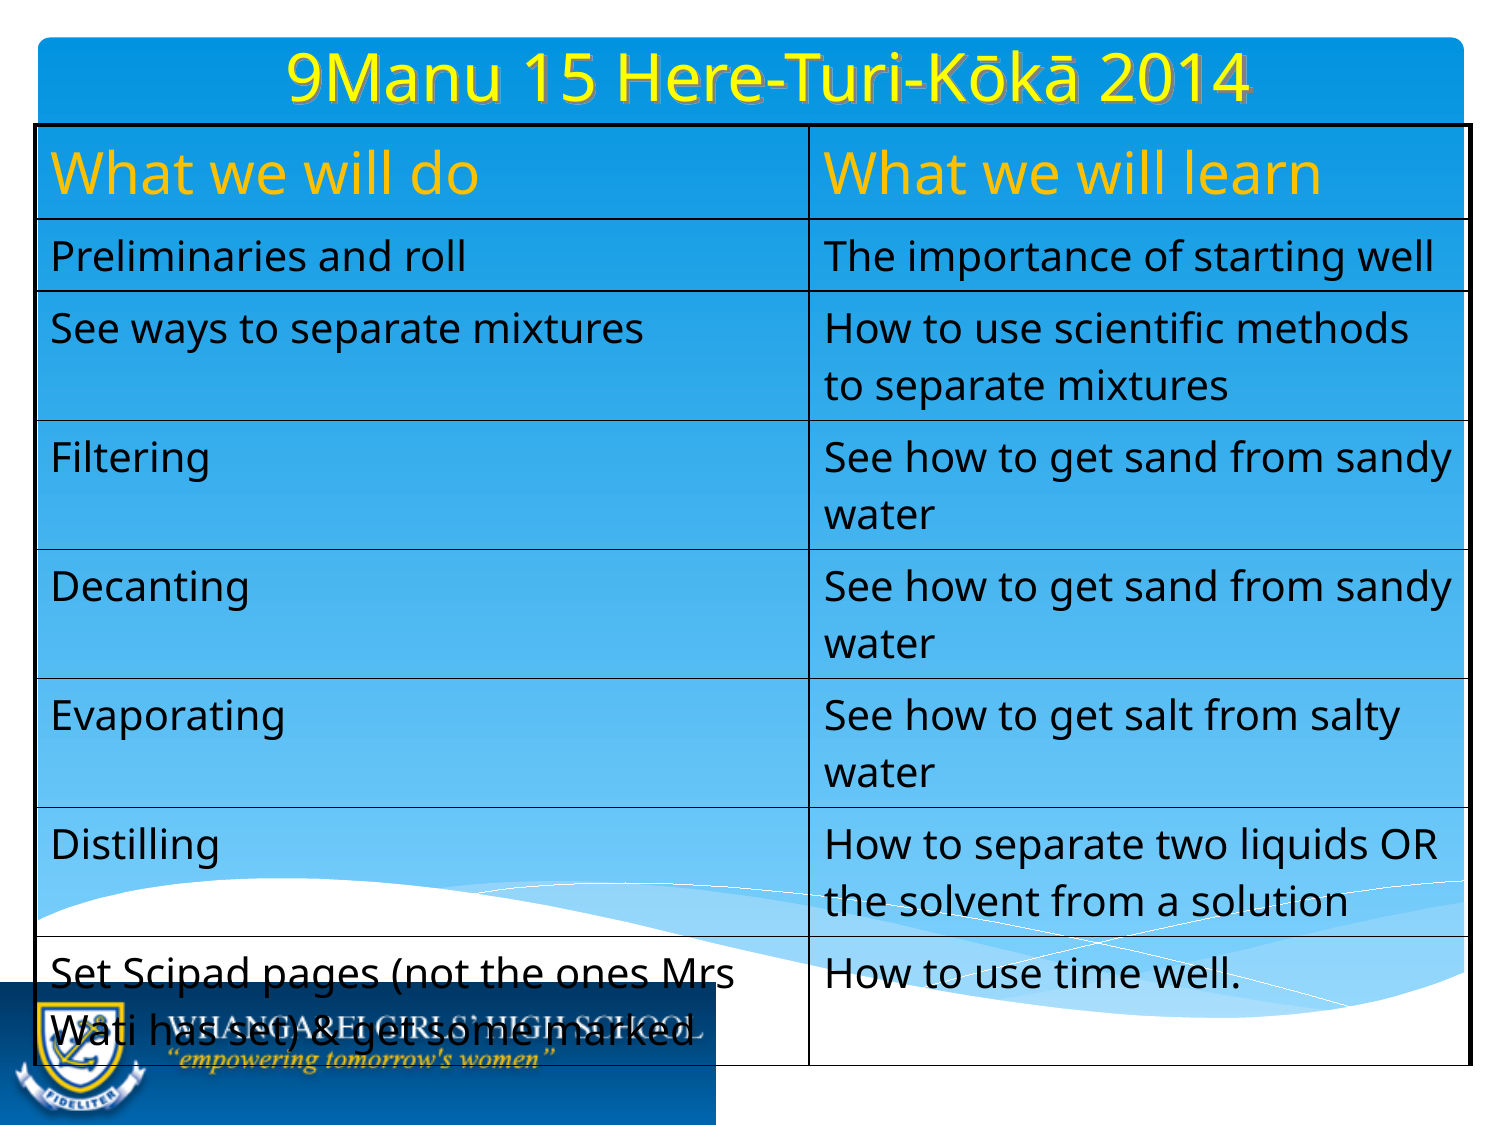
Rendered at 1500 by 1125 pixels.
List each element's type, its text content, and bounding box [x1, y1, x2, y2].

table_cell Set Scipad pages (not the ones Mrs Wati has set) & get some marked [37, 937, 808, 1065]
table_cell How to use time well. [810, 937, 1468, 1065]
table_cell See ways to separate mixtures [37, 292, 808, 420]
table_cell Decanting [37, 550, 808, 678]
table_cell Preliminaries and roll [37, 220, 808, 290]
table_cell See how to get sand from sandy water [810, 421, 1468, 549]
table_cell See how to get sand from sandy water [810, 550, 1468, 678]
table_cell See how to get salt from salty water [810, 679, 1468, 807]
text_box 9Manu 15 Here-Turi-Kōkā 2014 [162, 24, 1375, 123]
table_cell How to separate two liquids OR the solvent from a solution [810, 808, 1468, 936]
picture [0, 982, 716, 1125]
table_header What we will learn [810, 127, 1468, 218]
table_header What we will do [37, 127, 808, 218]
table_cell Evaporating [37, 679, 808, 807]
table_cell How to use scientific methods to separate mixtures [810, 292, 1468, 420]
table_cell Distilling [37, 808, 808, 936]
table_cell The importance of starting well [810, 220, 1468, 290]
table_cell Filtering [37, 421, 808, 549]
